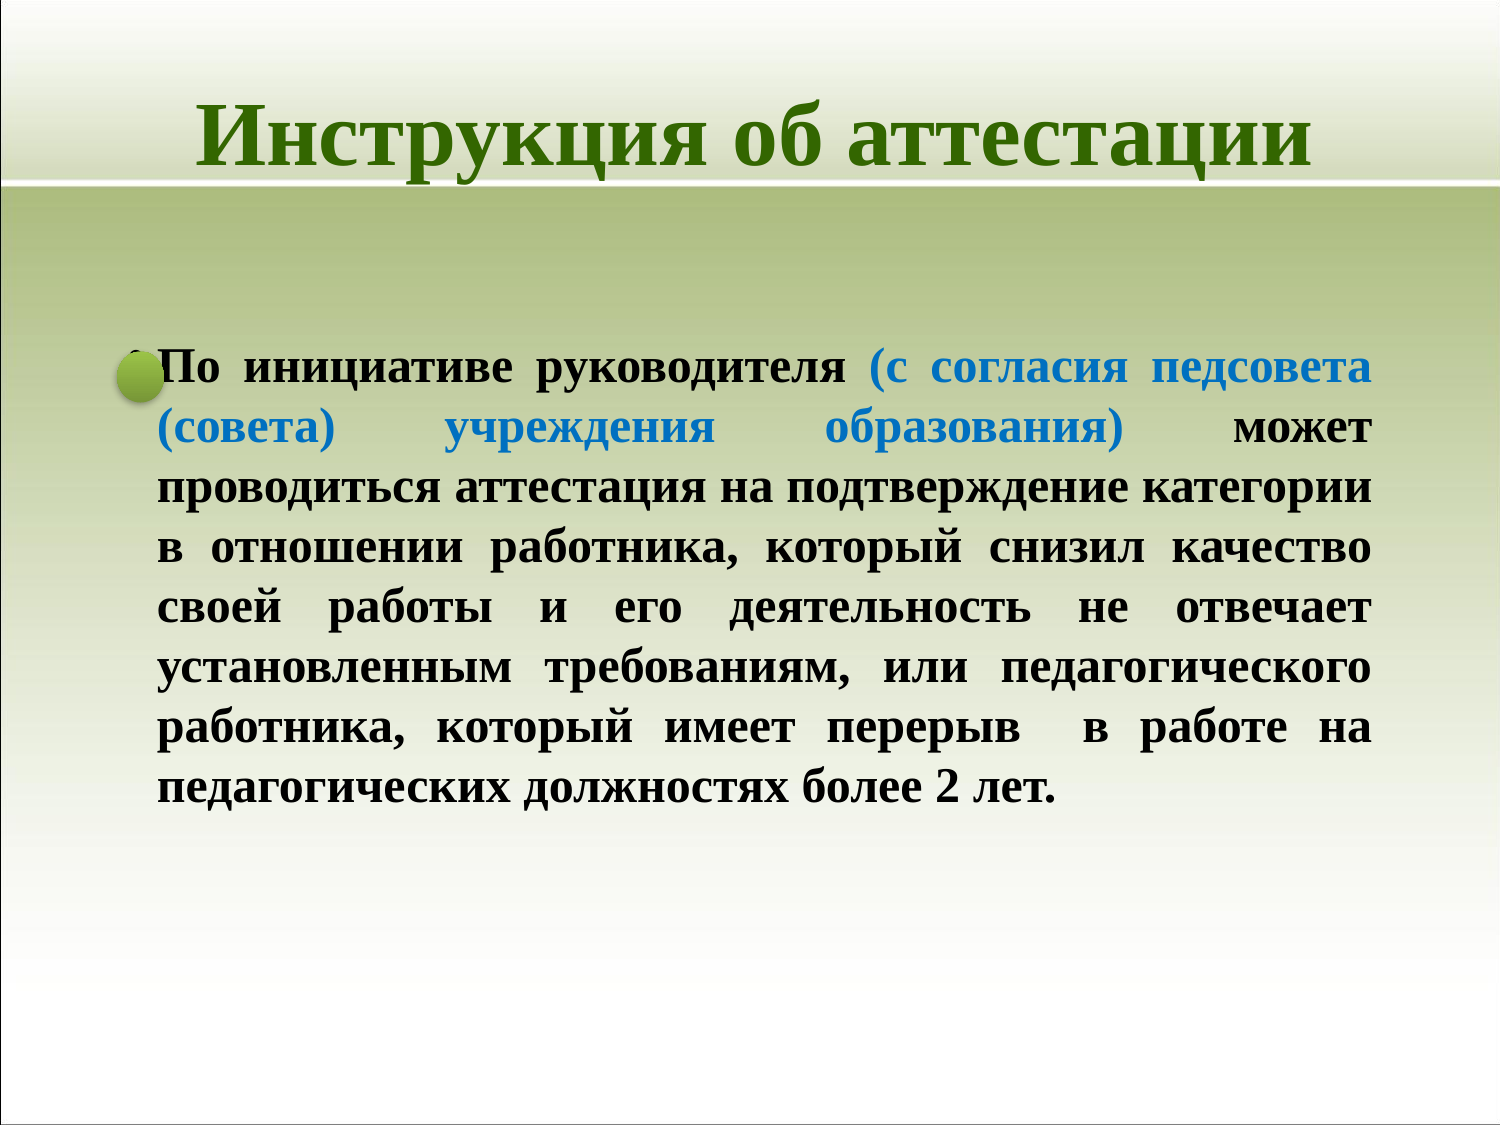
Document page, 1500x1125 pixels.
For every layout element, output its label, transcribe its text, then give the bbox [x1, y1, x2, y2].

picture [0, 0, 1500, 1125]
text_box [117, 351, 164, 403]
list По инициативе руководителя (с согласия педсовета (совета) учреждения образования) может проводиться аттестация на подтверждение категории в отношении работника, который снизил качество своей работы и его деятельность не отвечает установленным требованиям, или педагогического работника, который имеет перерыв в работе на педагогических должностях более 2 лет. [112, 324, 1388, 1001]
title Инструкция об аттестации [116, 34, 1393, 223]
